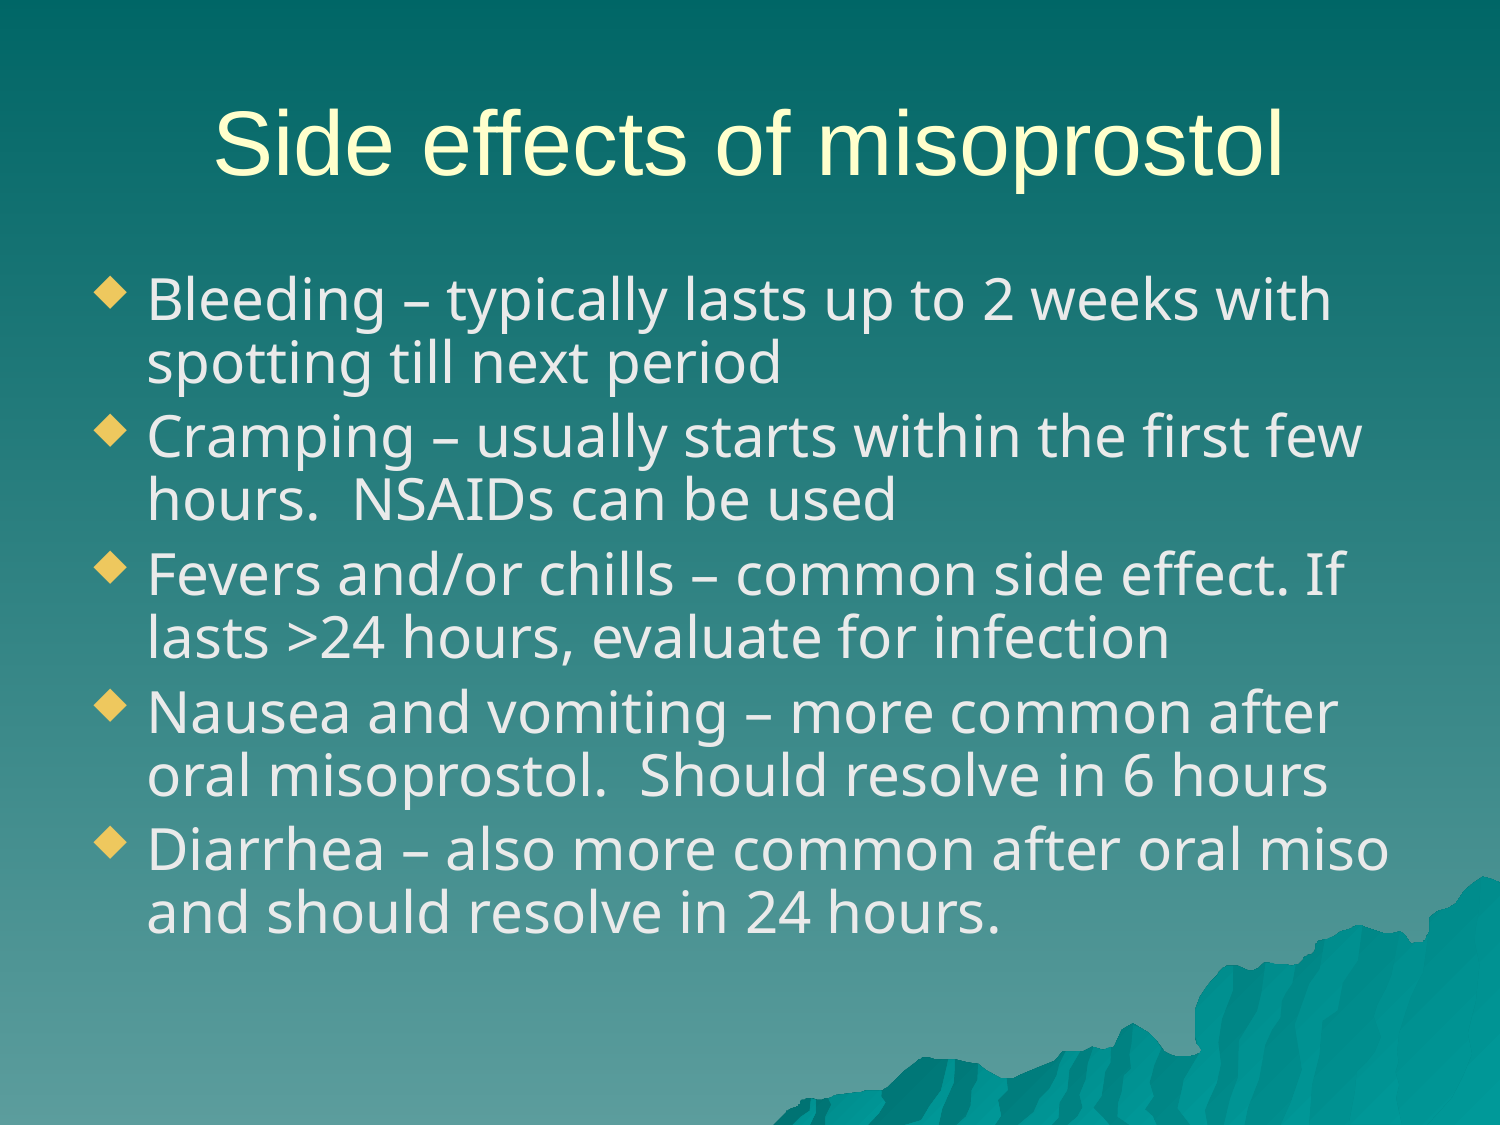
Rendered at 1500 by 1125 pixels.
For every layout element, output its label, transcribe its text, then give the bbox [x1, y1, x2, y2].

list Bleeding – typically lasts up to 2 weeks with spotting till next period Cramping – usually starts within the first few hours. NSAIDs can be used Fevers and/or chills – common side effect. If lasts >24 hours, evaluate for infection Nausea and vomiting – more common after oral misoprostol. Should resolve in 6 hours Diarrhea – also more common after oral miso and should resolve in 24 hours. [74, 262, 1426, 1006]
title Side effects of misoprostol [74, 45, 1426, 233]
